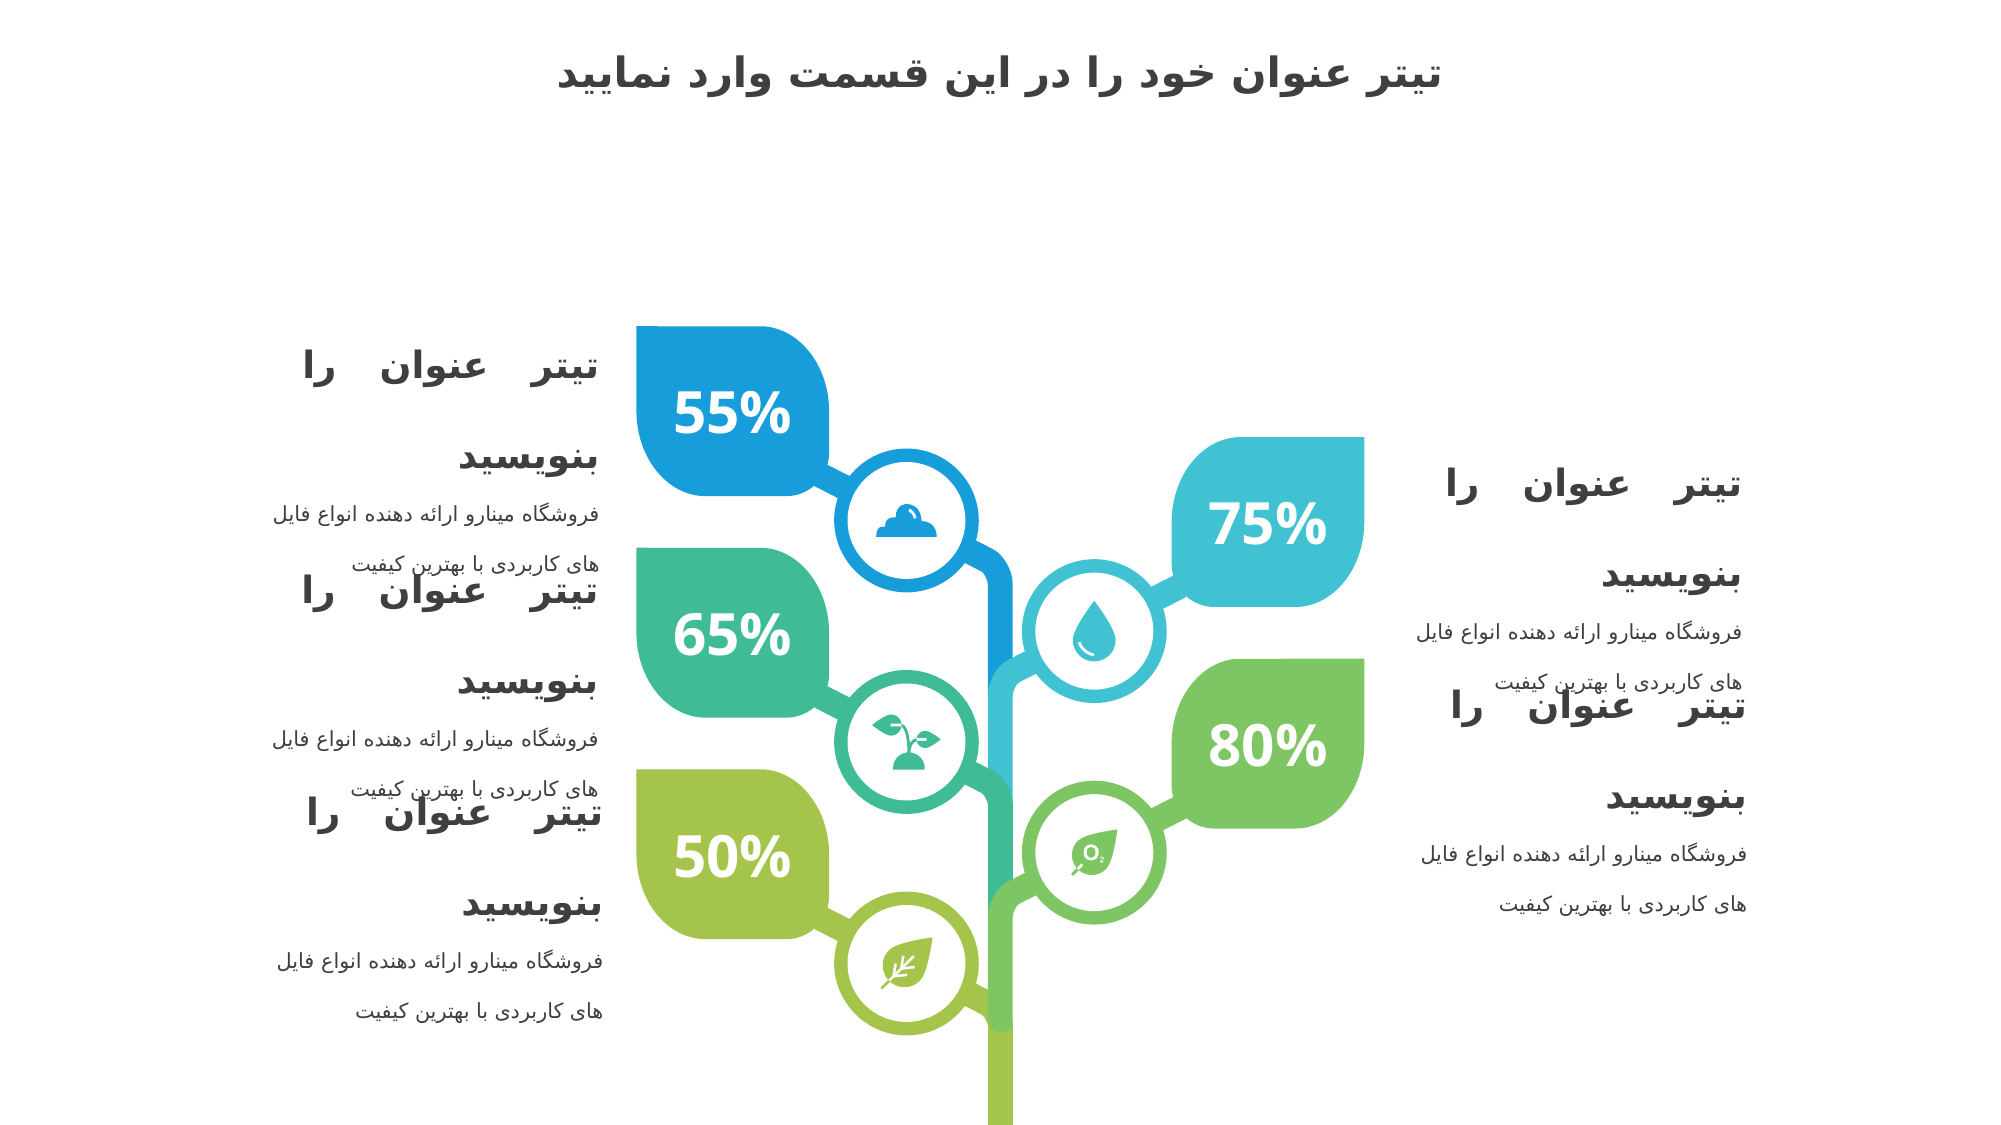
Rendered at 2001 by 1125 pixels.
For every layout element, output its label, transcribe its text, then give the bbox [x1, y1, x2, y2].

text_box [872, 714, 941, 770]
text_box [987, 437, 1365, 658]
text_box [636, 922, 1013, 1125]
text_box تیتر عنوان را بنویسید فروشگاه مینارو ارائه دهنده انواع فایل های کاربردی با بهترین کیفیت [256, 513, 614, 809]
text_box تیتر عنوان را بنویسید فروشگاه مینارو ارائه دهنده انواع فایل های کاربردی با بهترین کیفیت [1400, 406, 1758, 701]
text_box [636, 326, 1013, 547]
text_box تیتر عنوان را بنویسید فروشگاه مینارو ارائه دهنده انواع فایل های کاربردی با بهترین کیفیت [261, 735, 619, 1031]
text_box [1071, 829, 1118, 876]
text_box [987, 658, 1365, 1033]
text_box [636, 547, 1013, 922]
text_box تیتر عنوان خود را در این قسمت وارد نمایید [0, 13, 2000, 104]
text_box تیتر عنوان را بنویسید فروشگاه مینارو ارائه دهنده انواع فایل های کاربردی با بهترین کیفیت [257, 288, 615, 584]
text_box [880, 937, 933, 990]
text_box تیتر عنوان را بنویسید فروشگاه مینارو ارائه دهنده انواع فایل های کاربردی با بهترین کیفیت [1405, 628, 1763, 923]
